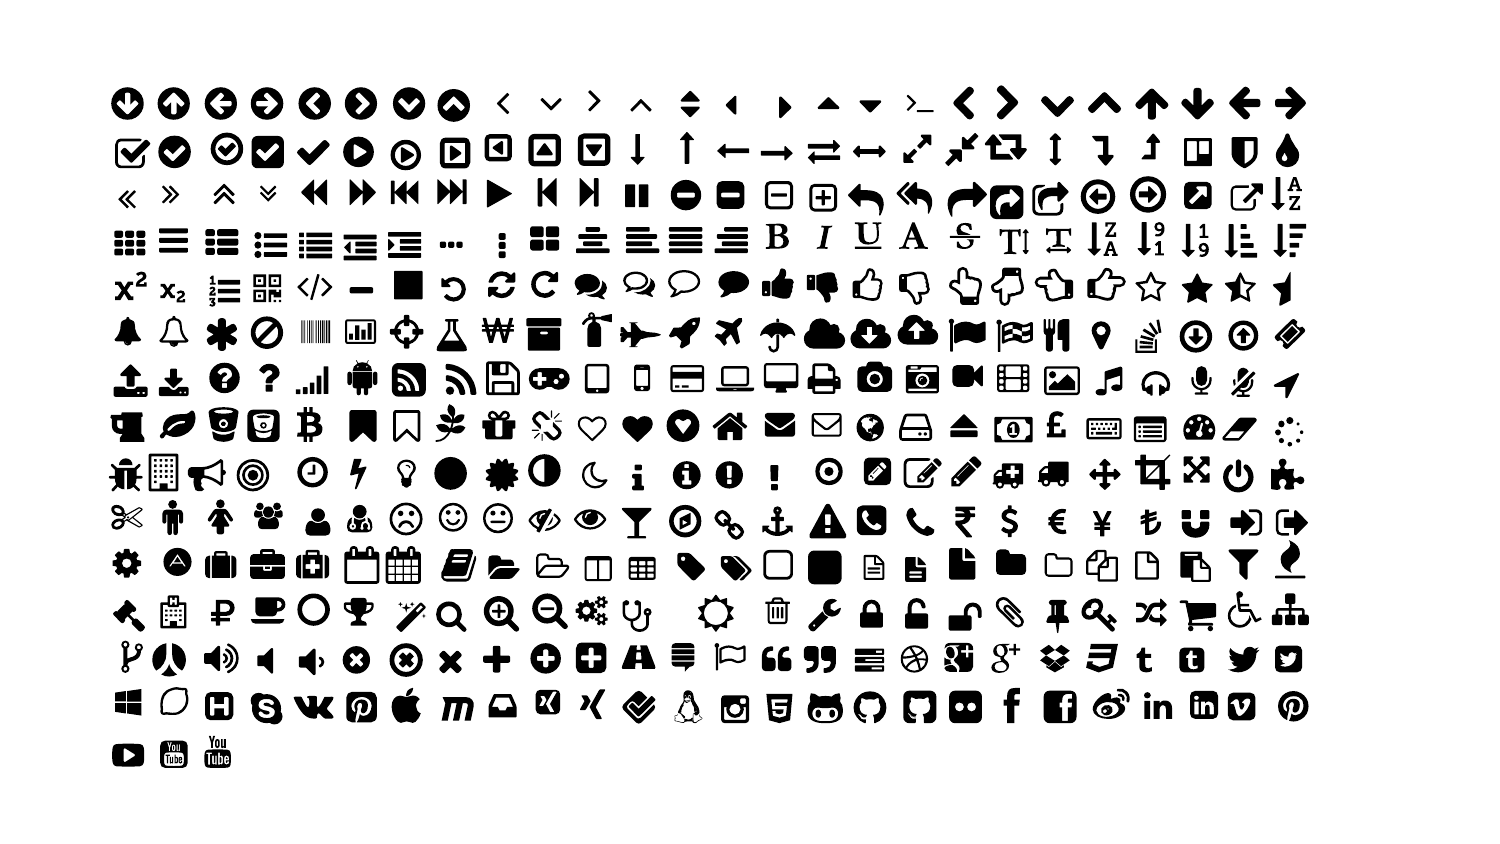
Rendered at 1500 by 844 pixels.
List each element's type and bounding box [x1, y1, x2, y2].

text_box [1228, 320, 1259, 351]
text_box [483, 596, 520, 632]
text_box [222, 643, 239, 674]
text_box [1046, 228, 1072, 247]
text_box [441, 697, 474, 721]
text_box [118, 458, 133, 466]
text_box [716, 181, 745, 209]
text_box [1087, 222, 1101, 256]
text_box [1048, 508, 1067, 535]
text_box [439, 137, 471, 169]
text_box [625, 184, 636, 208]
text_box [438, 502, 468, 532]
text_box [1275, 133, 1300, 168]
text_box [1144, 700, 1151, 719]
text_box [1080, 179, 1116, 215]
text_box [671, 643, 695, 672]
text_box [388, 238, 395, 251]
text_box [136, 248, 146, 256]
text_box [301, 320, 306, 344]
text_box [110, 412, 145, 442]
text_box [850, 318, 892, 349]
text_box [714, 509, 745, 540]
text_box [998, 134, 1027, 160]
text_box [779, 96, 792, 119]
text_box [160, 740, 188, 768]
text_box [984, 134, 1013, 160]
text_box [316, 375, 322, 395]
text_box [949, 548, 976, 580]
text_box [1181, 510, 1191, 520]
text_box [1289, 223, 1307, 229]
text_box [1289, 233, 1303, 238]
text_box [392, 87, 426, 120]
text_box [343, 255, 377, 261]
text_box [721, 241, 748, 247]
text_box [803, 645, 837, 674]
text_box [532, 593, 568, 630]
text_box [621, 507, 652, 539]
text_box [114, 239, 124, 247]
text_box [436, 319, 467, 352]
text_box [1043, 319, 1056, 352]
text_box [965, 548, 976, 559]
text_box [854, 665, 885, 672]
text_box [1087, 267, 1126, 301]
text_box [945, 132, 979, 167]
text_box [318, 656, 325, 668]
text_box [1183, 456, 1210, 483]
text_box [1089, 458, 1121, 490]
text_box [623, 271, 656, 297]
text_box [811, 413, 842, 437]
text_box [897, 314, 939, 345]
text_box [632, 473, 644, 491]
text_box [250, 316, 284, 349]
text_box [217, 229, 239, 237]
text_box [714, 642, 746, 671]
text_box [949, 690, 982, 724]
text_box [1230, 185, 1256, 211]
text_box [205, 692, 234, 721]
text_box [306, 239, 333, 245]
text_box [528, 368, 570, 390]
text_box [680, 131, 694, 164]
text_box [323, 366, 329, 394]
text_box [187, 459, 227, 492]
text_box [584, 556, 612, 582]
text_box [900, 645, 929, 673]
text_box [1240, 233, 1251, 239]
text_box [634, 364, 651, 392]
text_box [1179, 320, 1213, 353]
text_box [1086, 418, 1122, 440]
text_box [210, 132, 244, 166]
text_box [716, 234, 748, 239]
text_box [1032, 181, 1069, 216]
text_box [231, 555, 237, 579]
text_box [435, 404, 466, 442]
text_box [536, 553, 570, 578]
text_box [630, 134, 645, 165]
text_box [343, 234, 377, 240]
text_box [125, 239, 135, 247]
text_box [1184, 138, 1212, 167]
text_box [992, 463, 1024, 489]
text_box [118, 190, 136, 209]
text_box [1081, 598, 1117, 632]
text_box [1275, 575, 1306, 579]
text_box [763, 549, 793, 580]
text_box [991, 643, 1010, 673]
text_box [716, 366, 755, 392]
text_box [857, 361, 893, 392]
text_box [254, 241, 262, 249]
text_box [950, 414, 978, 429]
text_box [434, 456, 467, 490]
text_box [1057, 319, 1070, 352]
text_box [1144, 692, 1151, 699]
text_box [1154, 222, 1165, 237]
text_box [152, 643, 167, 671]
text_box [948, 602, 982, 631]
text_box [630, 99, 652, 112]
text_box [809, 503, 847, 539]
text_box [488, 555, 520, 579]
text_box [160, 595, 187, 629]
text_box [1022, 229, 1029, 255]
text_box [1184, 181, 1212, 210]
text_box [1049, 133, 1062, 166]
text_box [350, 458, 367, 490]
text_box [1044, 553, 1073, 577]
text_box [250, 597, 286, 624]
text_box [584, 363, 610, 394]
text_box [670, 365, 705, 393]
text_box [949, 266, 982, 305]
text_box [854, 656, 885, 664]
text_box [1231, 137, 1258, 169]
text_box [1044, 366, 1080, 396]
text_box [1231, 371, 1256, 397]
text_box [320, 320, 331, 344]
text_box [854, 648, 885, 655]
text_box [1240, 252, 1258, 258]
text_box [162, 499, 184, 536]
text_box [905, 598, 929, 629]
text_box [253, 502, 284, 530]
text_box [205, 247, 215, 255]
text_box [816, 225, 833, 249]
text_box [250, 566, 285, 579]
text_box [253, 289, 267, 303]
text_box [498, 233, 506, 240]
text_box [488, 694, 517, 718]
text_box [1271, 458, 1305, 490]
text_box [390, 180, 419, 205]
text_box [1275, 509, 1290, 536]
text_box [1278, 691, 1309, 722]
text_box [528, 133, 561, 167]
text_box [1242, 183, 1263, 204]
text_box [121, 640, 143, 673]
text_box [626, 234, 658, 239]
text_box [670, 179, 702, 211]
text_box [1129, 175, 1167, 213]
text_box [205, 229, 215, 237]
text_box [1181, 521, 1210, 538]
text_box [585, 227, 601, 232]
text_box [251, 135, 284, 169]
text_box [293, 695, 334, 719]
text_box [577, 416, 607, 442]
text_box [355, 241, 377, 247]
text_box [125, 248, 135, 256]
text_box [205, 551, 230, 579]
text_box [247, 409, 280, 442]
text_box [263, 233, 288, 238]
text_box [668, 227, 703, 232]
text_box [268, 274, 282, 288]
text_box [297, 456, 328, 488]
text_box [1229, 86, 1261, 120]
text_box [163, 547, 192, 576]
text_box [482, 410, 516, 440]
text_box [344, 87, 378, 120]
text_box [996, 549, 1027, 575]
text_box [1001, 505, 1018, 538]
text_box [164, 368, 183, 388]
text_box [1248, 509, 1263, 536]
text_box [765, 597, 790, 625]
text_box [1135, 551, 1159, 580]
text_box [483, 503, 513, 534]
text_box [1086, 643, 1118, 673]
text_box [349, 287, 374, 294]
text_box [1040, 644, 1070, 673]
text_box [999, 229, 1021, 255]
text_box [859, 100, 882, 113]
text_box [112, 743, 145, 767]
text_box [111, 504, 143, 530]
text_box [1092, 688, 1130, 719]
text_box [760, 146, 793, 161]
text_box [250, 692, 283, 725]
text_box [1275, 645, 1303, 673]
text_box [298, 87, 332, 120]
text_box [349, 410, 377, 442]
text_box [1289, 252, 1296, 258]
text_box [209, 275, 216, 285]
text_box [484, 134, 512, 162]
text_box [306, 246, 333, 252]
text_box [528, 454, 561, 487]
text_box [445, 375, 466, 395]
text_box [1046, 246, 1072, 254]
text_box [896, 182, 933, 214]
text_box [439, 241, 447, 248]
text_box [1095, 366, 1123, 396]
text_box [680, 106, 700, 118]
text_box [1271, 593, 1309, 626]
text_box [1009, 643, 1021, 656]
text_box [698, 594, 734, 632]
text_box [990, 185, 1024, 220]
text_box [724, 227, 748, 232]
text_box [347, 360, 378, 396]
text_box [115, 703, 126, 714]
text_box [250, 549, 285, 565]
text_box [127, 688, 142, 702]
text_box [344, 241, 351, 254]
text_box [436, 601, 467, 632]
text_box [1133, 416, 1167, 443]
text_box [1278, 437, 1285, 444]
text_box [712, 412, 748, 441]
text_box [1136, 647, 1152, 673]
text_box [544, 513, 561, 531]
text_box [1181, 273, 1213, 303]
text_box [211, 599, 235, 626]
text_box [205, 238, 215, 246]
text_box [528, 508, 552, 533]
text_box [297, 593, 330, 626]
text_box [1153, 700, 1173, 719]
text_box [535, 689, 561, 715]
text_box [486, 361, 520, 396]
text_box [1135, 319, 1162, 353]
text_box [385, 546, 421, 584]
text_box [579, 178, 599, 207]
text_box [206, 318, 237, 351]
text_box [1287, 177, 1302, 192]
text_box [1280, 540, 1300, 573]
text_box [115, 281, 134, 301]
text_box [346, 691, 377, 723]
text_box [854, 222, 882, 245]
text_box [448, 241, 455, 248]
text_box [669, 317, 701, 349]
text_box [621, 645, 656, 669]
text_box [807, 140, 841, 153]
text_box [158, 386, 189, 397]
text_box [257, 648, 274, 674]
text_box [917, 134, 932, 149]
text_box [161, 664, 178, 677]
text_box [1041, 96, 1074, 117]
text_box [204, 645, 221, 672]
text_box [669, 504, 702, 538]
text_box [217, 288, 241, 294]
text_box [298, 648, 316, 676]
text_box [159, 228, 188, 234]
text_box [209, 297, 216, 307]
text_box [125, 230, 135, 238]
text_box [1181, 87, 1214, 120]
text_box [720, 556, 752, 581]
text_box [991, 267, 1024, 306]
text_box [762, 506, 793, 536]
text_box [807, 151, 841, 164]
text_box [483, 645, 511, 673]
text_box [1135, 88, 1169, 120]
text_box [127, 703, 142, 716]
text_box [764, 181, 794, 210]
text_box [1046, 411, 1066, 438]
text_box [808, 550, 842, 585]
text_box [1283, 510, 1309, 536]
text_box [159, 315, 189, 347]
text_box [349, 179, 376, 206]
text_box [496, 92, 510, 115]
text_box [108, 463, 143, 492]
text_box [996, 85, 1019, 120]
text_box [1181, 223, 1195, 257]
text_box [903, 457, 942, 489]
text_box [1140, 509, 1162, 535]
text_box [531, 410, 560, 431]
text_box [680, 90, 700, 102]
text_box [439, 650, 462, 674]
text_box [437, 88, 471, 122]
text_box [575, 642, 607, 674]
text_box [321, 277, 333, 297]
text_box [626, 227, 650, 232]
text_box [952, 365, 983, 387]
text_box [761, 268, 794, 299]
text_box [1271, 177, 1285, 211]
text_box [1227, 692, 1256, 721]
text_box [389, 314, 424, 349]
text_box [1141, 133, 1161, 160]
text_box [530, 239, 544, 251]
text_box [1224, 224, 1238, 258]
text_box [343, 597, 374, 626]
text_box [160, 687, 189, 715]
text_box [157, 87, 190, 120]
text_box [581, 461, 608, 489]
text_box [1230, 510, 1255, 536]
text_box [715, 461, 743, 489]
text_box [1190, 690, 1219, 719]
text_box [342, 646, 371, 674]
text_box [899, 413, 933, 441]
text_box [135, 271, 147, 287]
text_box [217, 238, 239, 246]
text_box [626, 241, 653, 247]
text_box [217, 297, 241, 303]
text_box [445, 386, 455, 395]
text_box [853, 145, 886, 158]
text_box [1198, 242, 1209, 257]
text_box [622, 690, 656, 724]
text_box [677, 552, 705, 581]
text_box [806, 272, 839, 303]
text_box [217, 279, 241, 285]
text_box [1037, 461, 1069, 487]
text_box [537, 178, 557, 207]
text_box [815, 457, 843, 486]
text_box [301, 179, 328, 206]
text_box [114, 316, 142, 346]
text_box [903, 690, 937, 724]
text_box [394, 270, 423, 300]
text_box [1278, 420, 1285, 428]
text_box [268, 289, 282, 303]
text_box [714, 317, 743, 346]
text_box [1093, 511, 1112, 537]
text_box [1105, 222, 1117, 237]
text_box [666, 409, 700, 442]
text_box [1275, 429, 1281, 436]
text_box [260, 185, 277, 202]
text_box [306, 232, 333, 238]
text_box [905, 365, 939, 394]
text_box [1227, 591, 1262, 628]
text_box [111, 87, 144, 120]
text_box [950, 430, 978, 438]
text_box [638, 184, 649, 208]
text_box [860, 599, 883, 628]
text_box [1200, 510, 1210, 520]
text_box [576, 248, 610, 254]
text_box [1272, 271, 1291, 306]
text_box [856, 505, 887, 536]
text_box [530, 226, 544, 238]
text_box [764, 412, 796, 437]
text_box [310, 274, 320, 301]
text_box [573, 509, 607, 530]
text_box [668, 248, 703, 254]
text_box [905, 557, 927, 582]
text_box [1228, 646, 1260, 673]
text_box [305, 508, 331, 536]
text_box [588, 90, 601, 112]
text_box [899, 222, 928, 249]
text_box [1043, 690, 1077, 724]
text_box [176, 290, 186, 303]
text_box [399, 246, 422, 251]
text_box [545, 226, 560, 238]
text_box [172, 643, 186, 671]
text_box [545, 239, 560, 251]
text_box [396, 601, 427, 633]
text_box [136, 239, 146, 247]
text_box [1274, 319, 1306, 349]
text_box [1003, 687, 1020, 724]
text_box [580, 689, 606, 720]
text_box [856, 413, 884, 442]
text_box [668, 270, 701, 298]
text_box [1141, 371, 1171, 396]
text_box [994, 416, 1033, 443]
text_box [577, 133, 611, 166]
text_box [120, 139, 151, 163]
text_box [583, 241, 603, 247]
text_box [541, 420, 562, 441]
text_box [498, 241, 506, 249]
text_box [575, 596, 608, 626]
text_box [668, 241, 703, 247]
text_box [396, 459, 417, 488]
text_box [955, 506, 976, 538]
text_box [1046, 599, 1070, 634]
text_box [717, 143, 750, 158]
text_box [863, 457, 892, 486]
text_box [399, 239, 422, 244]
text_box [302, 387, 308, 395]
text_box [390, 139, 422, 171]
text_box [997, 364, 1030, 393]
text_box [347, 504, 373, 533]
text_box [344, 546, 380, 584]
text_box [808, 598, 841, 632]
text_box [160, 283, 175, 299]
text_box [1087, 92, 1122, 114]
text_box [1240, 243, 1254, 248]
text_box [1179, 647, 1205, 673]
text_box [486, 179, 512, 208]
text_box [803, 318, 846, 349]
text_box [207, 499, 234, 535]
text_box [1086, 549, 1118, 582]
text_box [1092, 135, 1114, 166]
text_box [949, 222, 981, 238]
text_box [114, 230, 124, 238]
text_box [445, 363, 477, 395]
text_box [1179, 600, 1217, 632]
text_box [263, 252, 288, 257]
text_box [1273, 373, 1300, 399]
text_box [765, 223, 789, 249]
text_box [763, 363, 799, 393]
text_box [809, 183, 838, 212]
text_box [204, 735, 231, 768]
text_box [113, 364, 148, 397]
text_box [622, 600, 652, 632]
text_box [1286, 416, 1294, 425]
text_box [159, 237, 188, 243]
text_box [903, 148, 917, 163]
text_box [456, 241, 463, 248]
text_box [725, 95, 737, 115]
text_box [481, 317, 514, 343]
text_box [114, 248, 124, 256]
text_box [674, 690, 703, 724]
text_box [389, 502, 423, 536]
text_box [441, 277, 466, 302]
text_box [297, 140, 330, 166]
text_box [807, 693, 843, 724]
text_box [253, 274, 267, 288]
text_box [388, 253, 422, 258]
text_box [1275, 86, 1307, 120]
text_box [441, 549, 477, 582]
text_box [309, 320, 314, 344]
text_box [254, 232, 262, 240]
text_box [250, 87, 284, 120]
text_box [947, 181, 987, 217]
text_box [213, 191, 235, 205]
text_box [622, 416, 653, 442]
text_box [208, 407, 239, 442]
text_box [906, 507, 935, 536]
text_box [1273, 223, 1287, 257]
text_box [1289, 196, 1301, 211]
text_box [259, 363, 280, 392]
text_box [948, 318, 986, 352]
text_box [306, 253, 333, 259]
text_box [204, 87, 237, 120]
text_box [1154, 241, 1164, 256]
text_box [297, 277, 309, 297]
text_box [136, 230, 146, 238]
text_box [582, 312, 612, 347]
text_box [1237, 367, 1249, 383]
text_box [807, 363, 841, 394]
text_box [485, 458, 519, 492]
text_box [995, 597, 1024, 628]
text_box [324, 554, 330, 579]
text_box [1199, 223, 1209, 238]
text_box [391, 687, 421, 723]
text_box [263, 242, 288, 248]
text_box [853, 691, 887, 724]
text_box [1103, 241, 1118, 256]
text_box [944, 642, 974, 672]
text_box [1135, 454, 1171, 490]
text_box [956, 239, 974, 249]
text_box [530, 643, 561, 674]
text_box [1180, 551, 1211, 582]
text_box [498, 251, 506, 259]
text_box [899, 271, 930, 305]
text_box [578, 234, 608, 239]
text_box [770, 465, 779, 482]
text_box [668, 234, 703, 239]
text_box [721, 695, 750, 724]
text_box [817, 97, 840, 110]
text_box [393, 410, 421, 442]
text_box [1136, 598, 1167, 627]
text_box [953, 86, 974, 120]
text_box [159, 410, 196, 439]
text_box [236, 459, 270, 492]
text_box [848, 183, 884, 216]
text_box [672, 461, 701, 490]
text_box [217, 247, 239, 255]
text_box [766, 693, 793, 724]
text_box [437, 179, 467, 205]
text_box [113, 599, 145, 632]
text_box [628, 556, 656, 580]
text_box [1137, 222, 1151, 256]
text_box [355, 248, 377, 254]
text_box [1222, 417, 1257, 441]
text_box [388, 232, 422, 237]
text_box [1289, 242, 1300, 248]
text_box [1034, 268, 1074, 302]
text_box [625, 248, 660, 254]
text_box [162, 185, 180, 204]
text_box [254, 250, 262, 259]
text_box [718, 271, 750, 298]
text_box [209, 286, 216, 296]
text_box [112, 548, 142, 578]
text_box [1223, 464, 1254, 493]
text_box [759, 318, 796, 353]
text_box [213, 183, 235, 197]
text_box [526, 318, 562, 351]
text_box [620, 322, 661, 348]
text_box [534, 432, 540, 439]
text_box [115, 691, 126, 702]
text_box [488, 271, 516, 283]
text_box [209, 362, 240, 394]
text_box [906, 94, 917, 111]
text_box [343, 136, 374, 168]
text_box [951, 456, 982, 487]
text_box [389, 643, 423, 677]
text_box [297, 407, 323, 442]
text_box [158, 135, 191, 169]
text_box [345, 319, 377, 344]
text_box [391, 363, 426, 397]
text_box [309, 382, 315, 394]
text_box [996, 319, 1034, 353]
text_box [148, 453, 179, 492]
text_box [159, 247, 188, 253]
text_box [1183, 414, 1216, 440]
text_box [771, 484, 778, 491]
text_box [1135, 271, 1167, 302]
text_box [714, 248, 748, 254]
text_box [115, 138, 145, 169]
text_box [1191, 366, 1212, 395]
text_box [852, 268, 883, 301]
text_box [1228, 549, 1259, 580]
text_box [863, 554, 885, 580]
text_box [1224, 272, 1256, 302]
text_box [574, 273, 608, 300]
text_box [488, 286, 515, 299]
text_box [761, 646, 792, 672]
text_box [1235, 459, 1242, 478]
text_box [540, 98, 562, 111]
text_box [634, 464, 642, 471]
text_box [531, 270, 559, 298]
text_box [296, 549, 323, 579]
text_box [1091, 321, 1111, 350]
